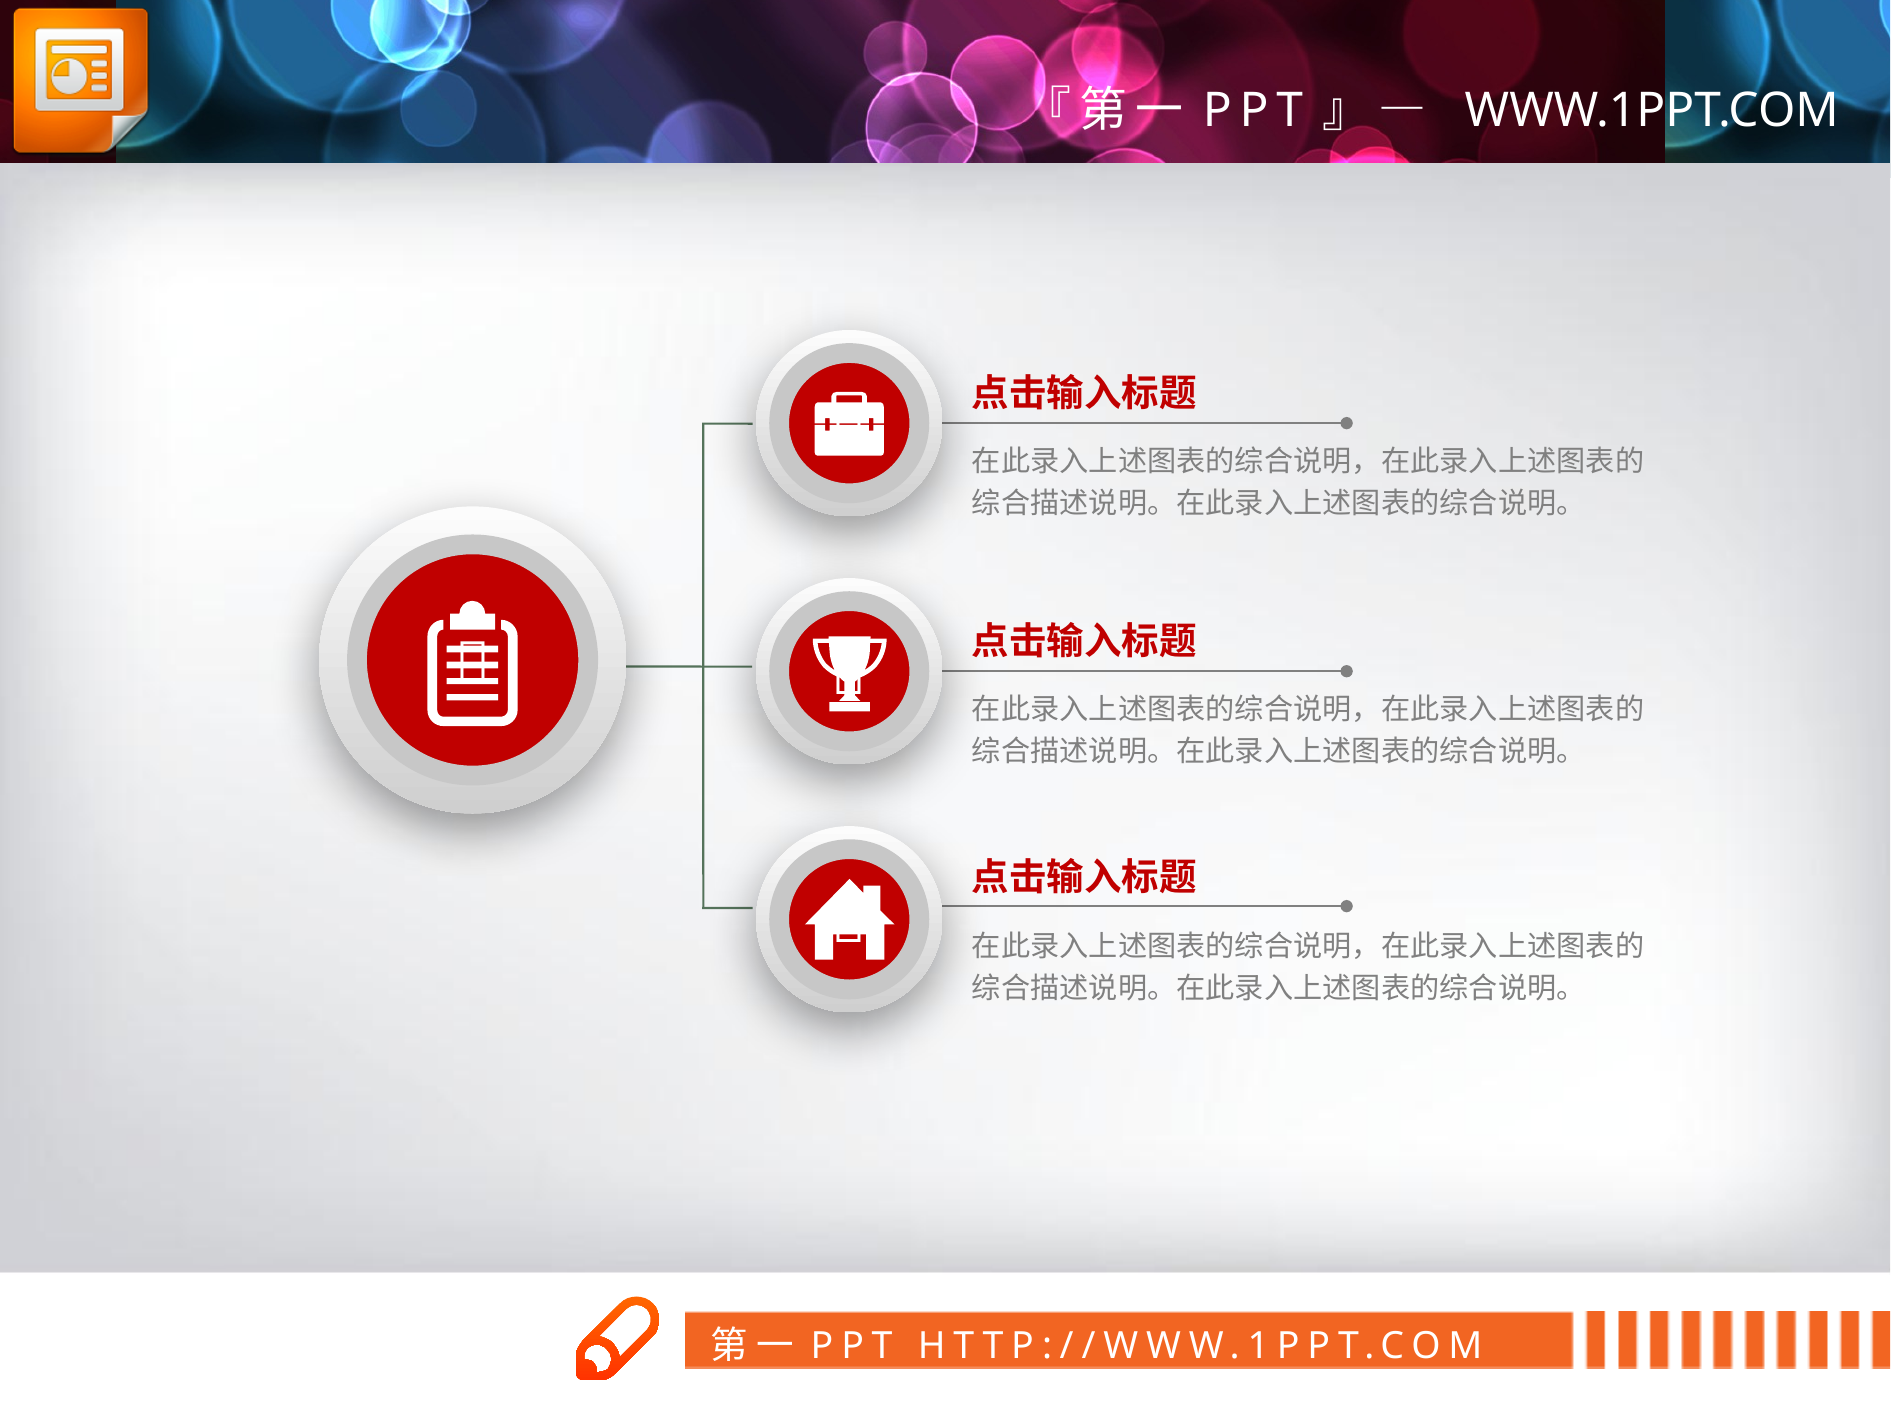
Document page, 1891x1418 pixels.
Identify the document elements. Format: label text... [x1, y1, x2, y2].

picture [685, 1311, 1891, 1369]
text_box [755, 825, 943, 1013]
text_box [318, 506, 627, 814]
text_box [427, 600, 518, 727]
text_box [755, 577, 943, 765]
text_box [631, 597, 750, 735]
text_box 点击输入标题 [956, 361, 1229, 422]
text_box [812, 636, 887, 712]
text_box 在此录入上述图表的综合说明，在此录入上述图表的综合描述说明。在此录入上述图表的综合说明。 [956, 428, 1678, 527]
text_box 在此录入上述图表的综合说明，在此录入上述图表的综合描述说明。在此录入上述图表的综合说明。 [956, 912, 1678, 1054]
text_box 在此录入上述图表的综合说明，在此录入上述图表的综合描述说明。在此录入上述图表的综合说明。 [956, 676, 1678, 775]
text_box 点击输入标题 [956, 845, 1229, 905]
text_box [814, 391, 885, 456]
text_box 点击输入标题 [956, 609, 1229, 670]
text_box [755, 329, 943, 517]
picture [0, 0, 1891, 1275]
